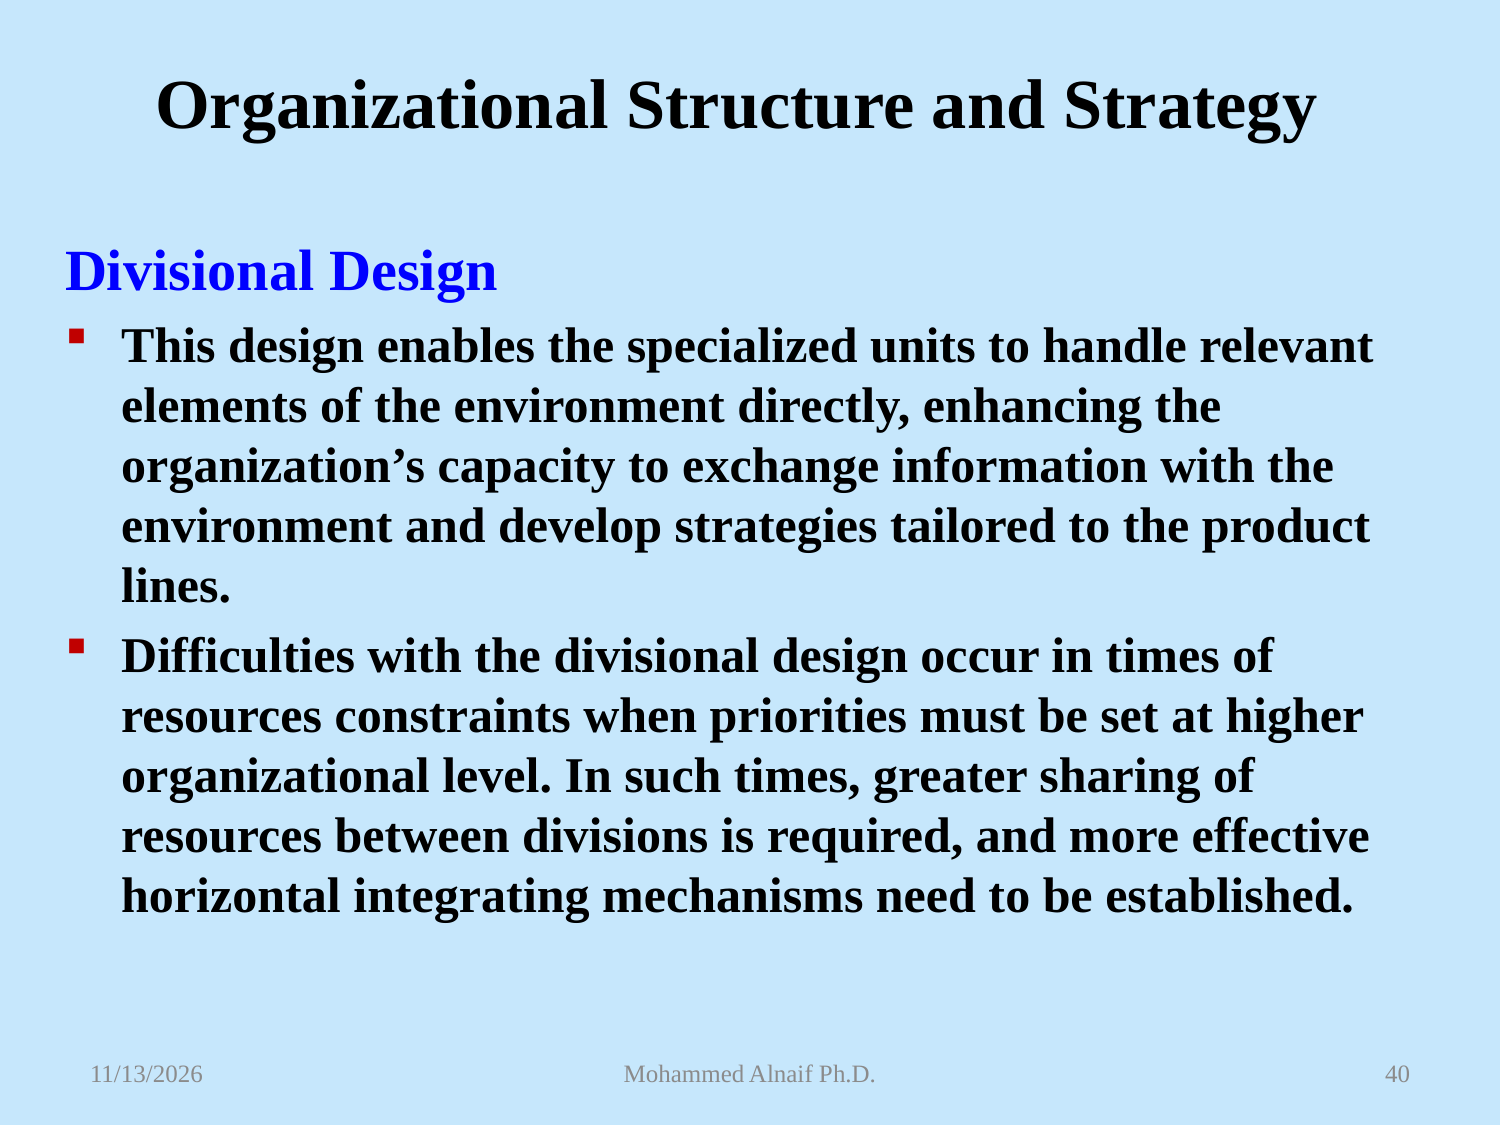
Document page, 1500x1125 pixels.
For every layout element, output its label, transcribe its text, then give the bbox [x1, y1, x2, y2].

slide_number 40 [1074, 1042, 1425, 1103]
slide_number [75, 1042, 425, 1103]
footer Mohammed Alnaif Ph.D. [512, 1042, 988, 1103]
title Organizational Structure and Strategy [99, 50, 1375, 150]
subtitle Divisional Design This design enables the specialized units to handle relevant elements of the environment directly, enhancing the organization’s capacity to exchange information with the environment and develop strategies tailored to the product lines. Difficulties with the divisional design occur in times of resources constraints when priorities must be set at higher organizational level. In such times, greater sharing of resources between divisions is required, and more effective horizontal integrating mechanisms need to be established. [50, 224, 1463, 1038]
